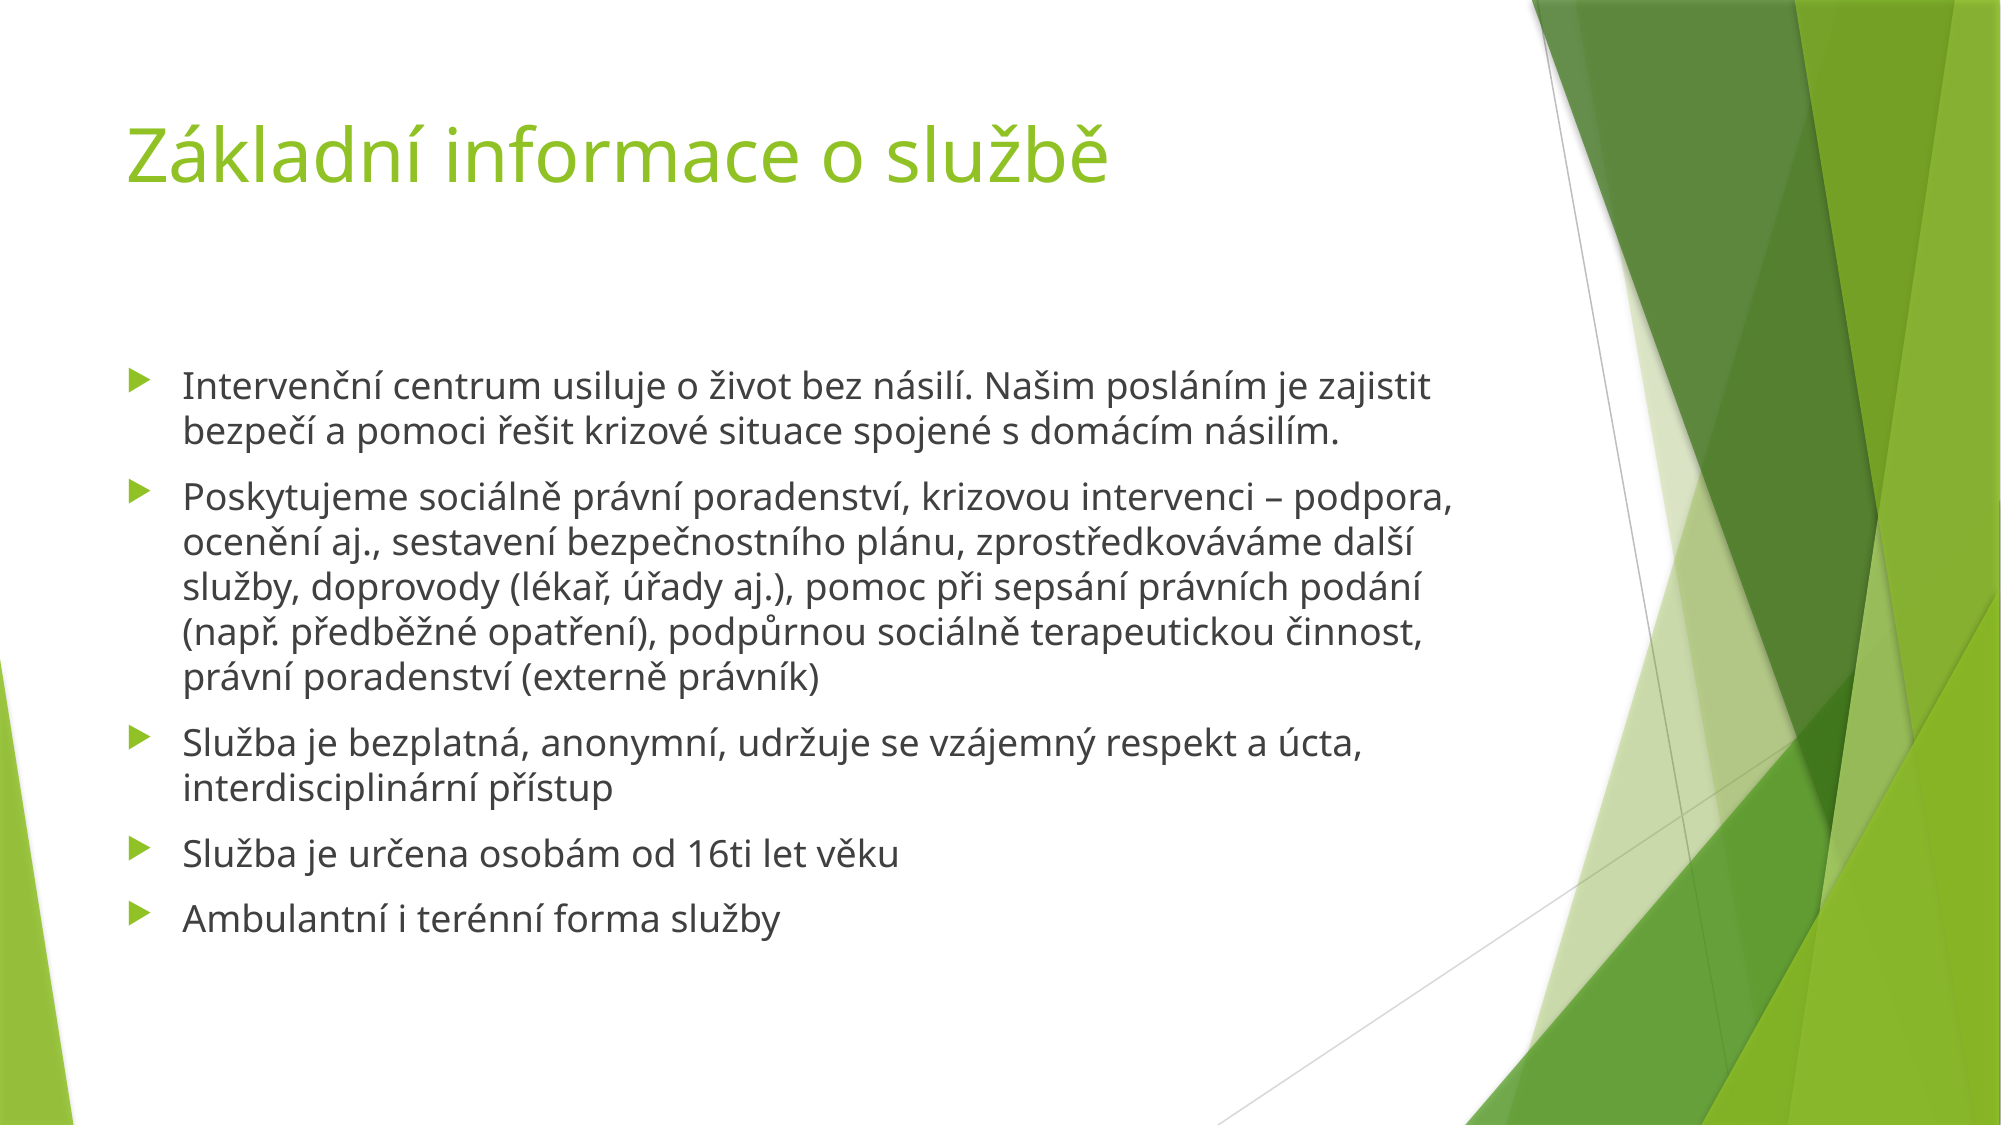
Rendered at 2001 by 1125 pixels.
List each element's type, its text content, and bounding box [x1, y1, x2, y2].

title Základní informace o službě [111, 99, 1522, 317]
list Intervenční centrum usiluje o život bez násilí. Našim posláním je zajistit bezpečí a pomoci řešit krizové situace spojené s domácím násilím. Poskytujeme sociálně právní poradenství, krizovou intervenci – podpora, ocenění aj., sestavení bezpečnostního plánu, zprostředkováváme další služby, doprovody (lékař, úřady aj.), pomoc při sepsání právních podání (např. předběžné opatření), podpůrnou sociálně terapeutickou činnost, právní poradenství (externě právník) Služba je bezplatná, anonymní, udržuje se vzájemný respekt a úcta, interdisciplinární přístup Služba je určena osobám od 16ti let věku Ambulantní i terénní forma služby [111, 354, 1522, 992]
